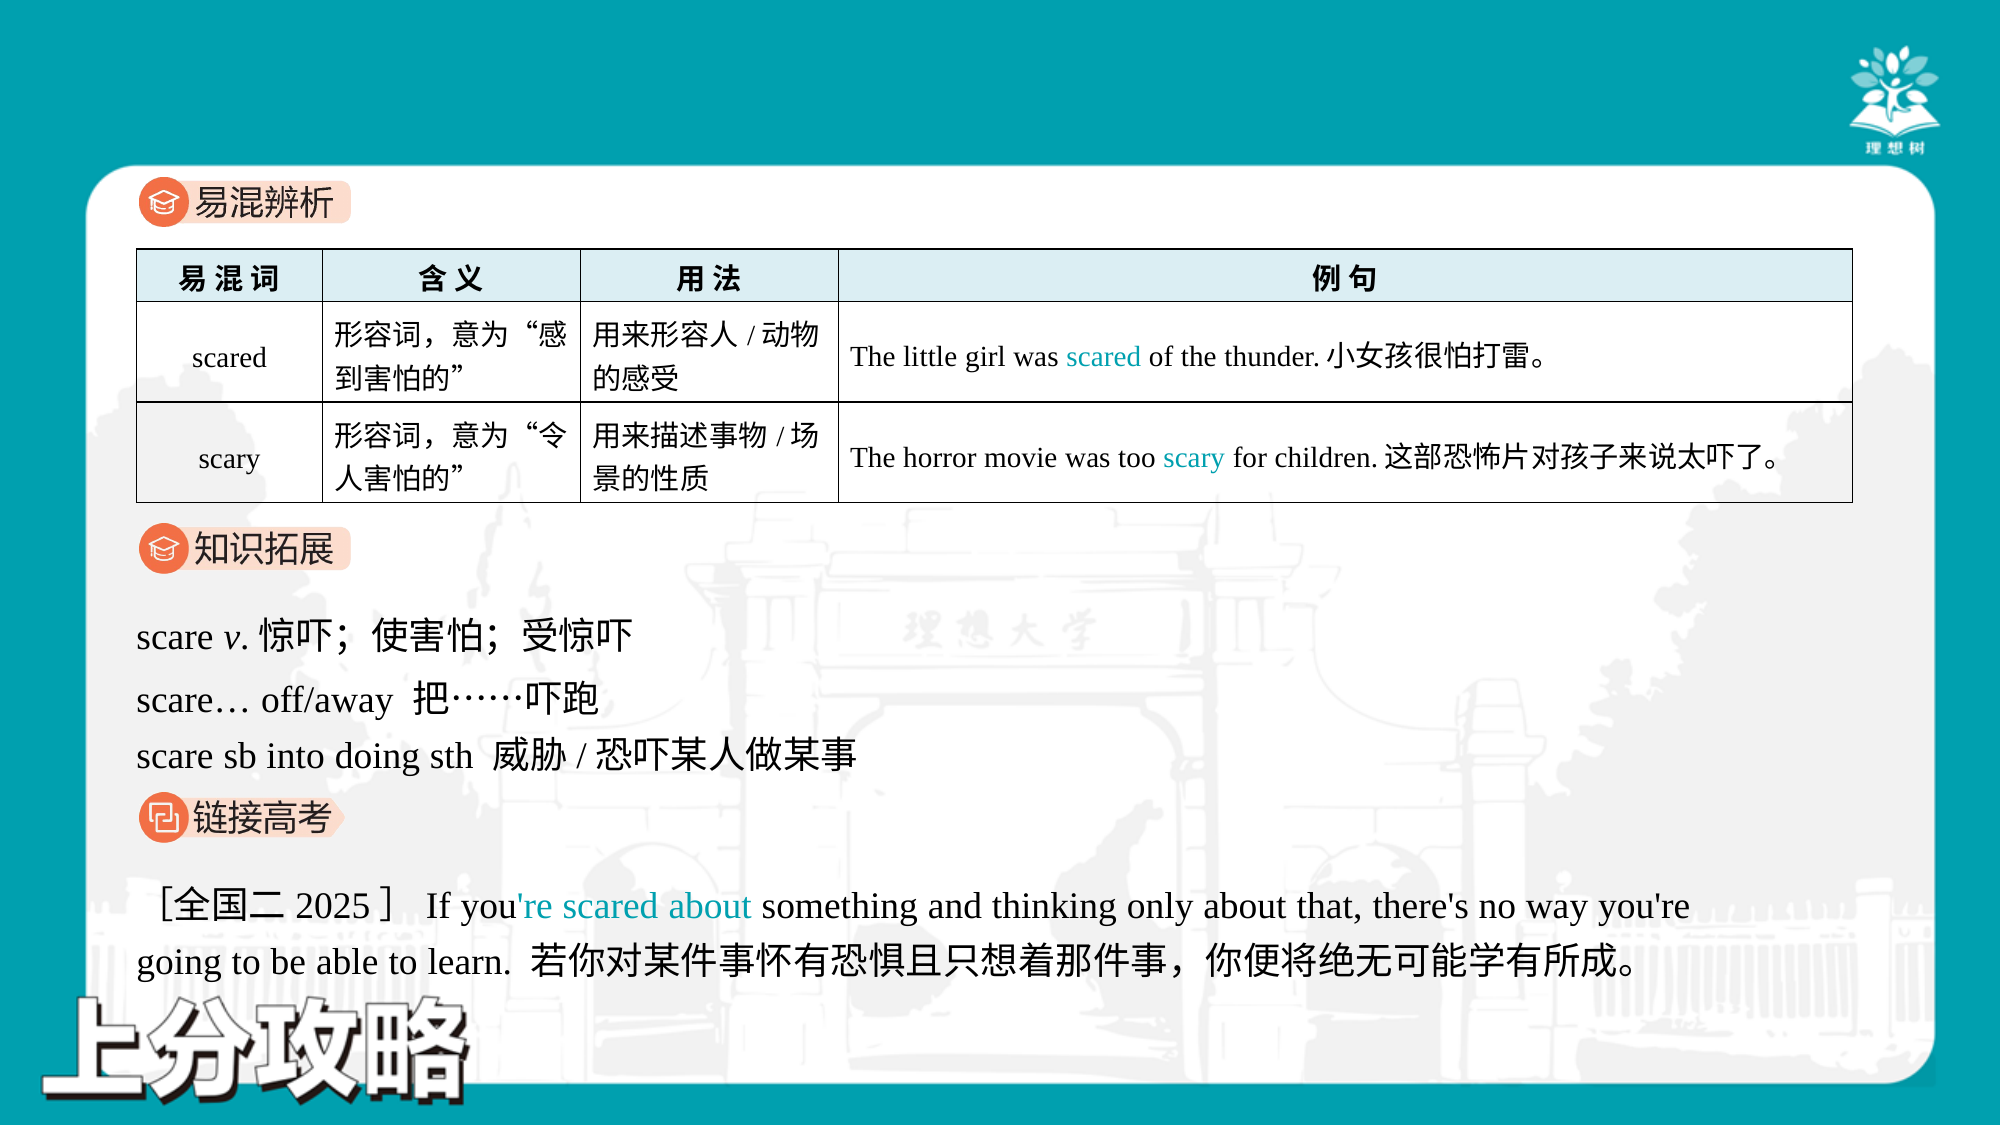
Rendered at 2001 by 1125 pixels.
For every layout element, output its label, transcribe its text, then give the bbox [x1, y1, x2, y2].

table_cell The little girl was scared of the thunder.小女孩很怕打雷。 [839, 302, 1852, 401]
table_cell 形容词，意为“感 到害怕的” [323, 302, 580, 401]
table_header 用 法 [581, 250, 838, 301]
text_box scare v.惊吓；使害怕；受惊吓 scare… off/away 把……吓跑 scare sb into doing sth 威胁/恐吓某人做某事#83 [136, 594, 1865, 771]
table_cell 用来描述事物/场 景的性质 [581, 403, 838, 502]
table_header 例 句 [839, 250, 1852, 301]
table_cell 形容词，意为“令 人害怕的” [323, 403, 580, 502]
table_cell scared [137, 302, 322, 401]
table_header 含 义 [323, 250, 580, 301]
picture [0, 0, 2000, 1125]
table_cell scary [137, 403, 322, 502]
text_box ［全国二2025］If you're scared about something and thinking only about that, there's no way you're going to be able to learn. 若你对某件事怀有恐惧且只想着那件事，你便将绝无可能学有所成。#85 [136, 863, 1865, 977]
table_header 易 混 词 [137, 250, 322, 301]
table_cell 用来形容人/动物 的感受 [581, 302, 838, 401]
table_cell The horror movie was too scary for children.这部恐怖片对孩子来说太吓了。 [839, 403, 1852, 502]
